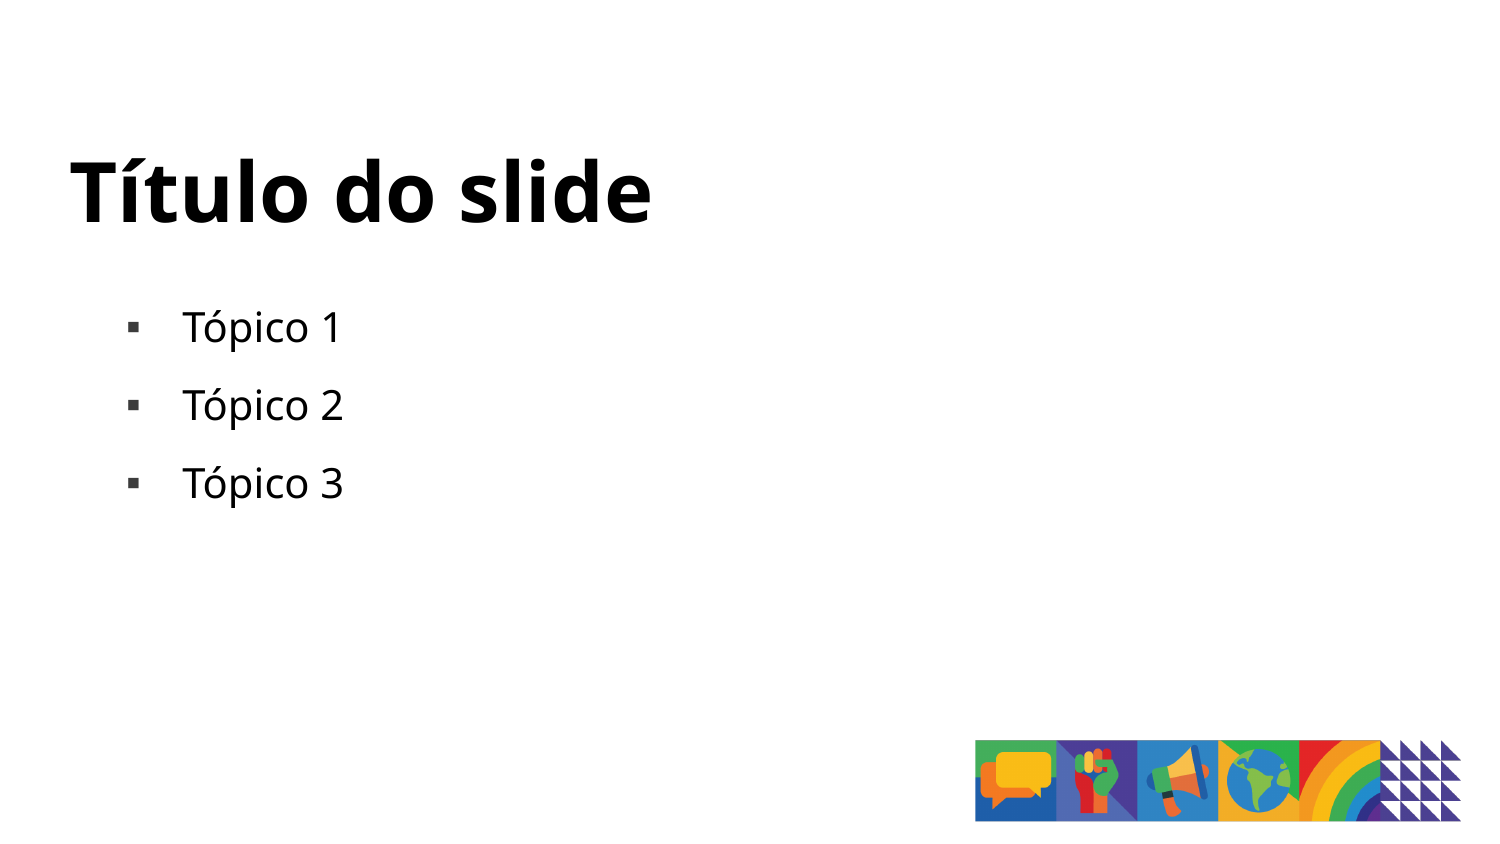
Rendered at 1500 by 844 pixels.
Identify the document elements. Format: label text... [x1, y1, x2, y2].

picture [972, 737, 1462, 827]
text_box Título do slide [54, 119, 1195, 265]
text_box Tópico 1 Tópico 2 Tópico 3 [92, 290, 1244, 647]
